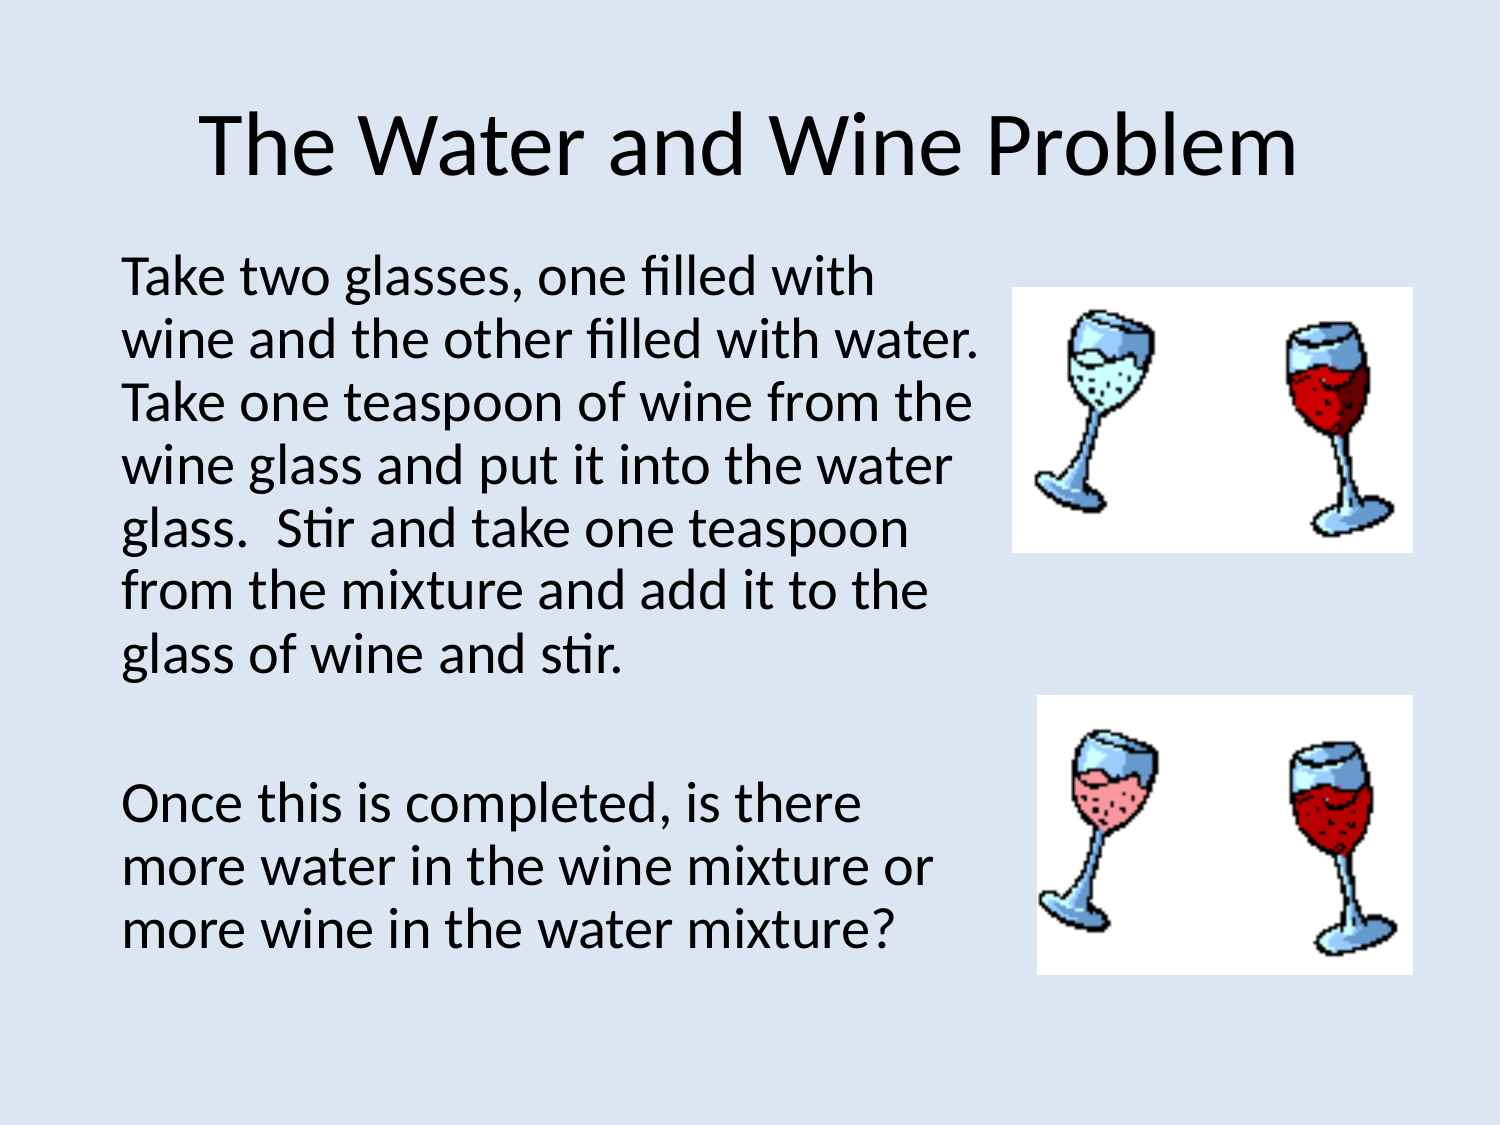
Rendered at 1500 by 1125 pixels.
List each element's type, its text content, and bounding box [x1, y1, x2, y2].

picture [1012, 287, 1413, 554]
list Take two glasses, one filled with wine and the other filled with water. Take one teaspoon of wine from the wine glass and put it into the water glass. Stir and take one teaspoon from the mixture and add it to the glass of wine and stir. Once this is completed, is there more water in the wine mixture or more wine in the water mixture? [50, 237, 1013, 1100]
picture [1037, 694, 1413, 976]
title The Water and Wine Problem [75, 45, 1425, 233]
